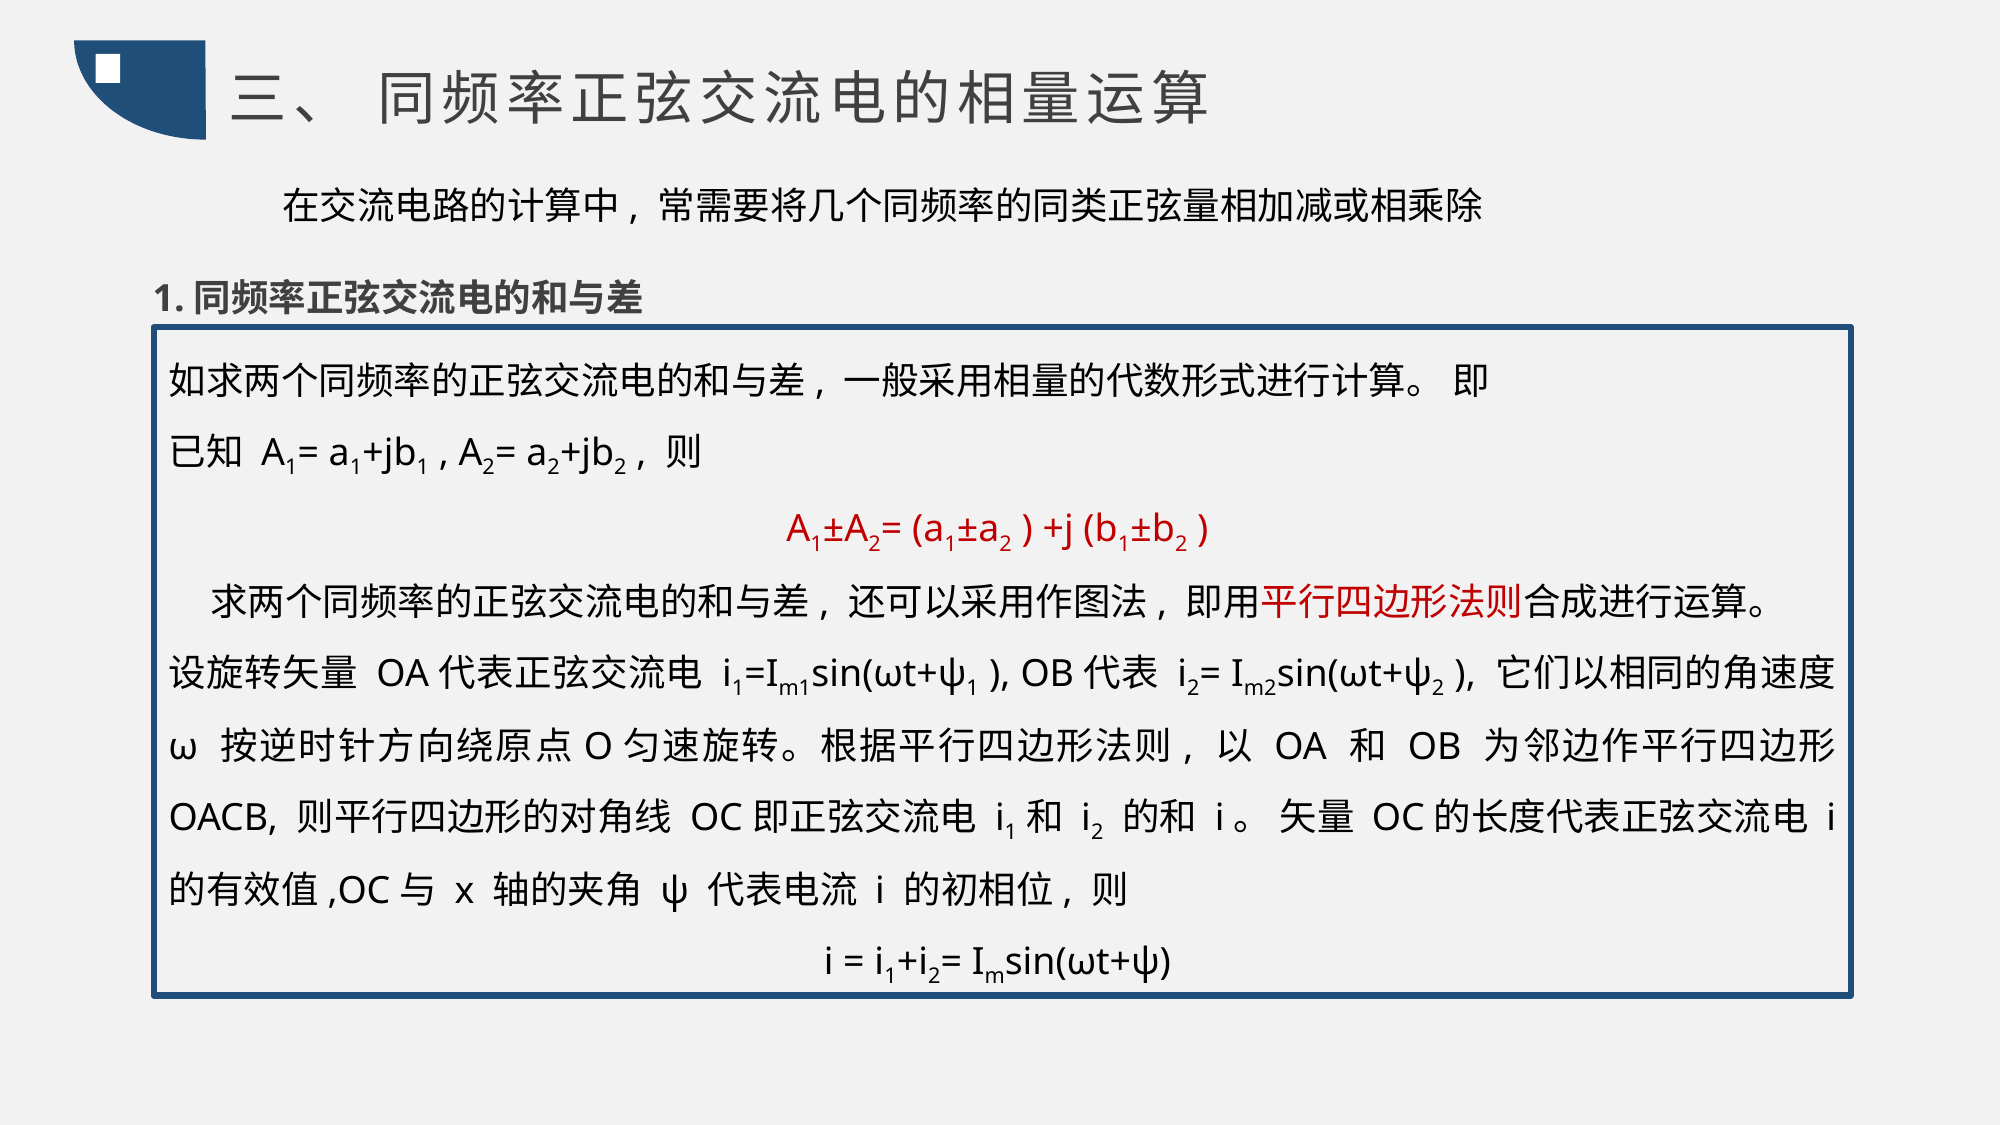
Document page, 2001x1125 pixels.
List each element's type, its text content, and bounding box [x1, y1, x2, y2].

text_box 1.同频率正弦交流电的和与差 [137, 244, 1905, 327]
text_box 如求两个同频率的正弦交流电的和与差, 一般采用相量的代数形式进行计算。 即 已知 A1= a1+jb1 , A2= a2+jb2 , 则 A1±A2= (a1±a2 ) +j (b1±b2 ) 求两个同频率的正弦交流电的和与差, 还可以采用作图法, 即用平行四边形法则合成进行运算。 设旋转矢量 OA代表正弦交流电 i1=Im1sin(ωt+ψ1 ), OB代表 i2= Im2sin(ωt+ψ2 ), 它们以相同的角速度 ω 按逆时针方向绕原点O匀速旋转。根据平行四边形法则, 以 OA 和 OB 为邻边作平行四边形 OACB, 则平行四边形的对角线 OC即正弦交流电 i1和 i2 的和 i。 矢量 OC的长度代表正弦交流电 i 的有效值,OC与 x 轴的夹角 ψ 代表电流 i 的初相位, 则 i = i1+i2= Imsin(ωt+ψ) [153, 327, 1851, 996]
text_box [74, 0, 1292, 140]
text_box 在交流电路的计算中, 常需要将几个同频率的同类正弦量相加减或相乘除 [267, 174, 1624, 235]
